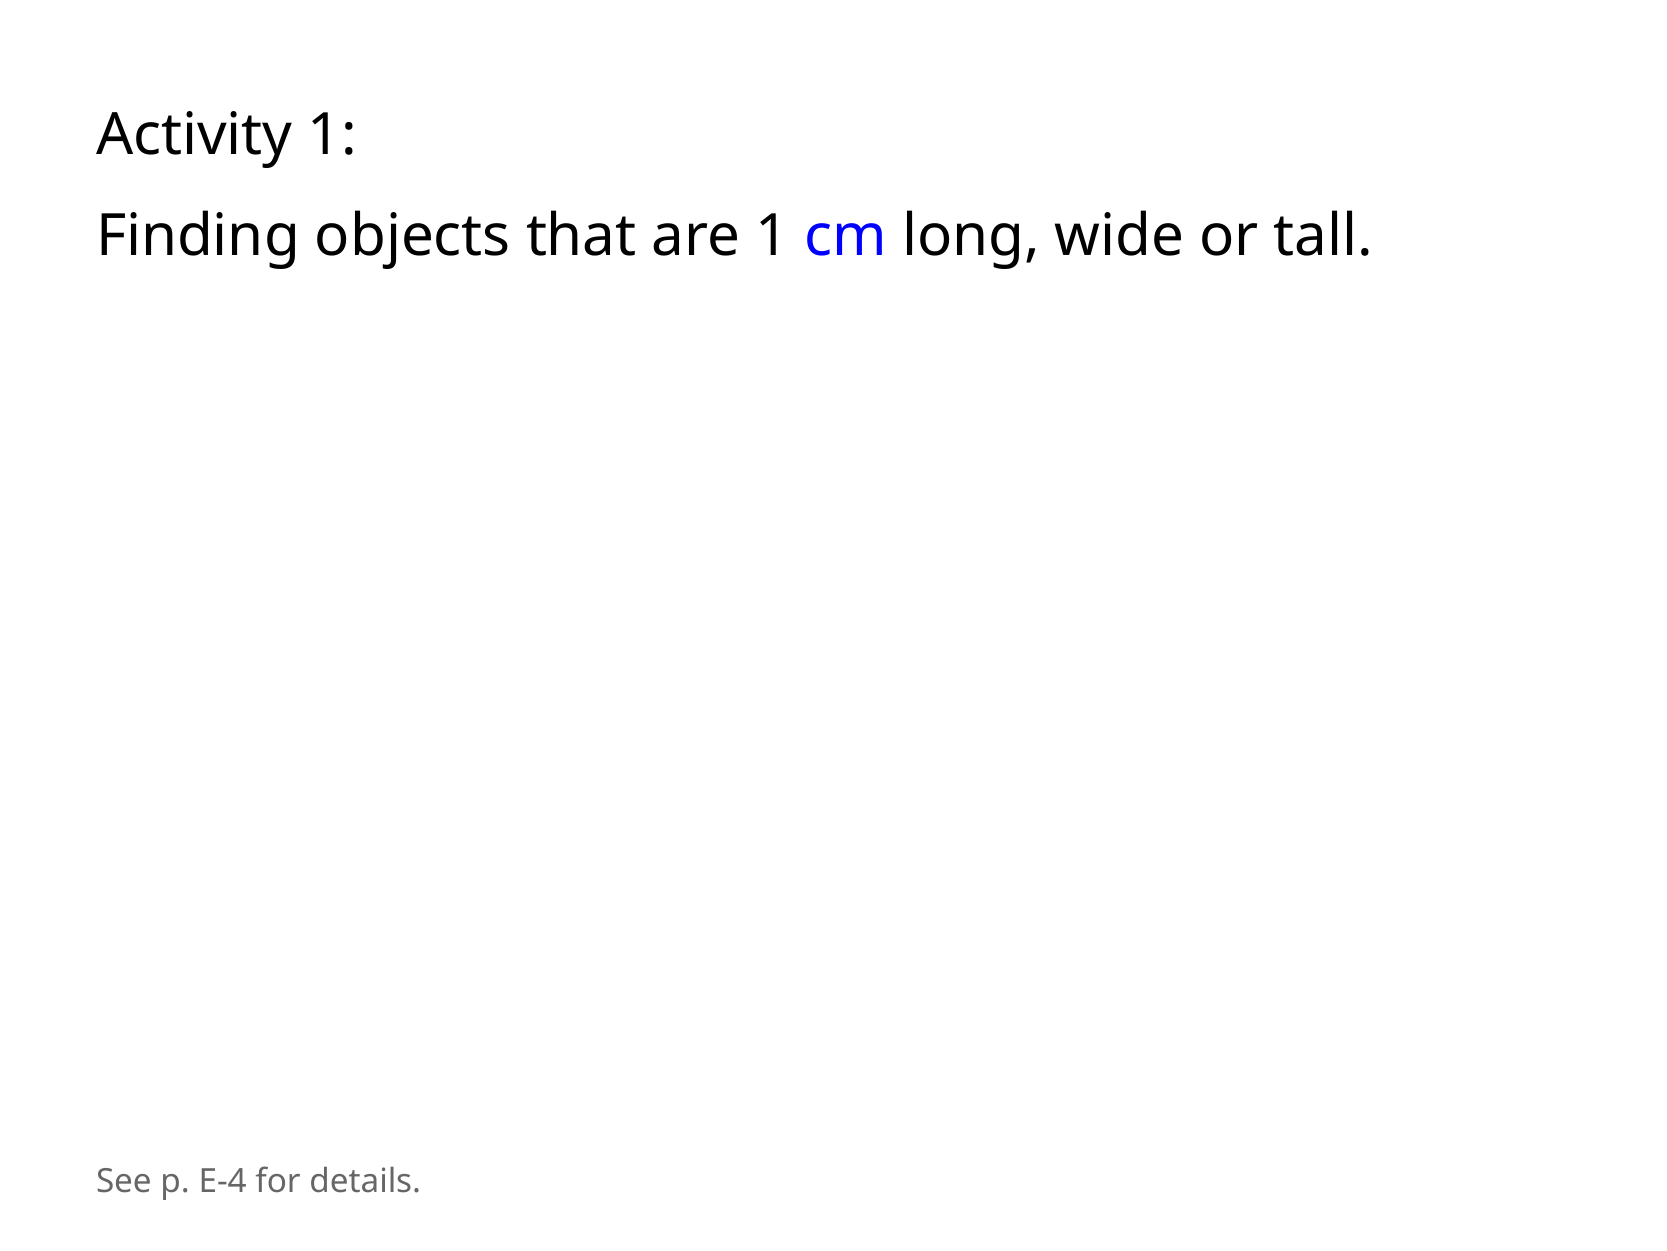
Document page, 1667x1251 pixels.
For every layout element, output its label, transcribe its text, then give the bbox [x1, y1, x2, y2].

text_box Activity 1: Finding objects that are 1 cm long, wide or tall. [81, 79, 1442, 275]
text_box See p. E-4 for details. [81, 1145, 459, 1206]
